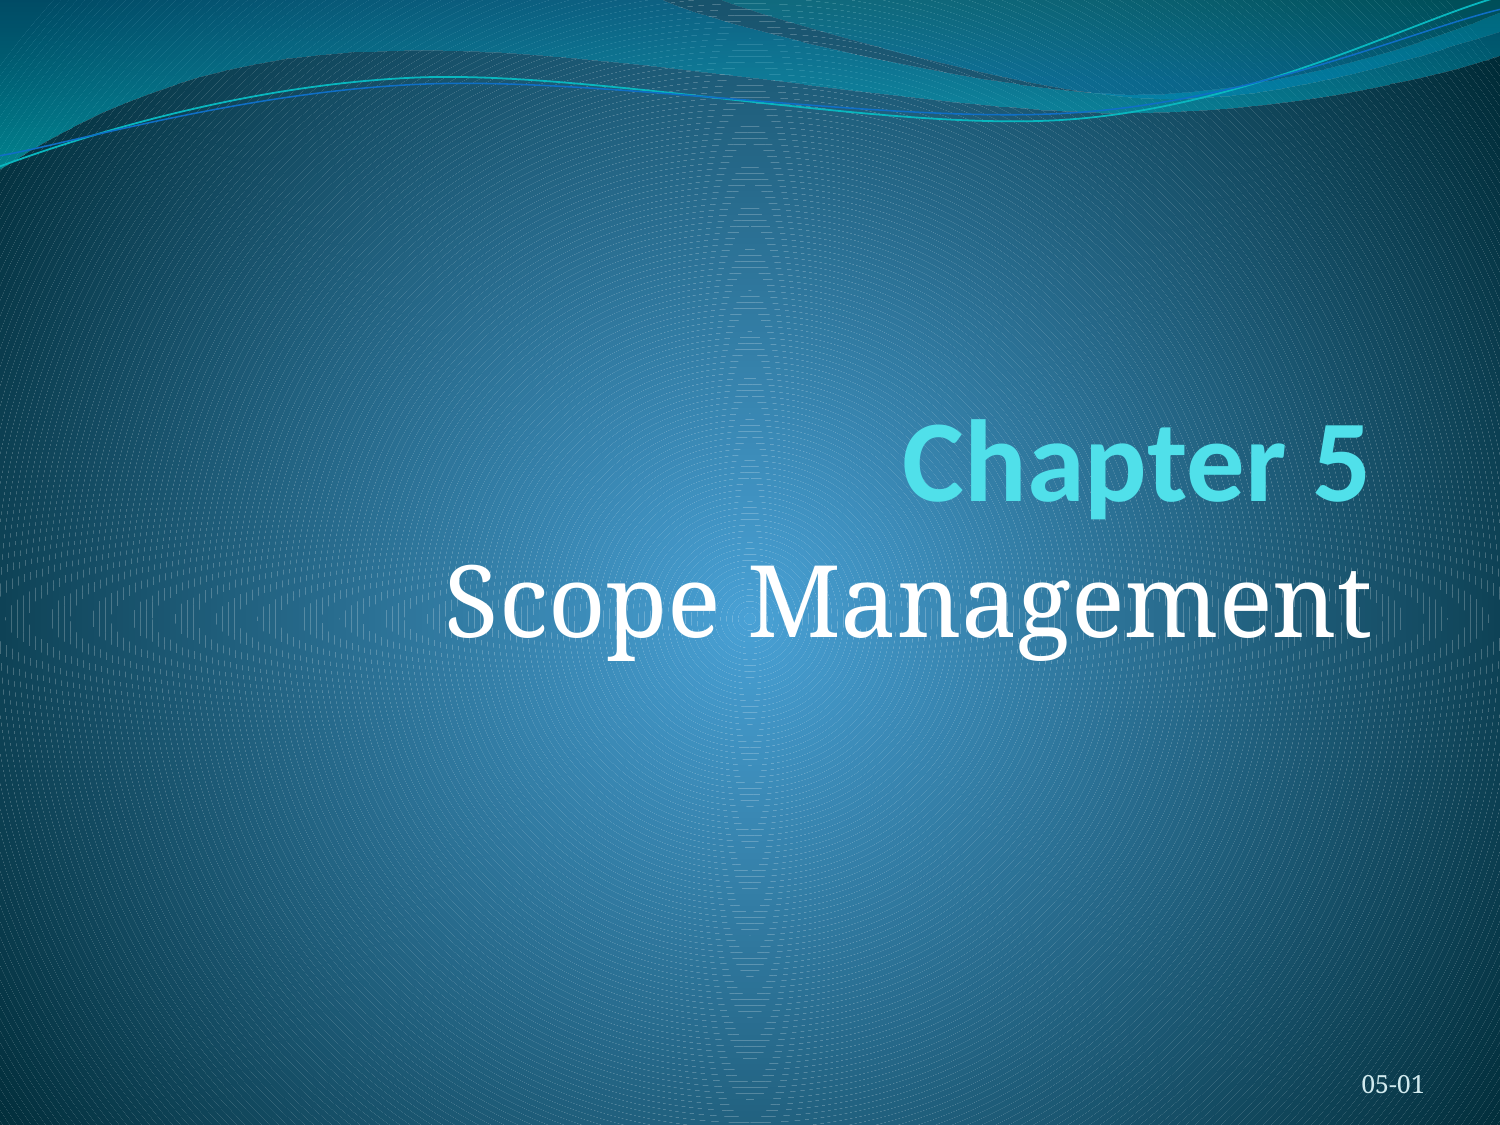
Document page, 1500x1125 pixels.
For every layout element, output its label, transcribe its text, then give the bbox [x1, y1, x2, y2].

slide_number 05-01 [1299, 1042, 1425, 1103]
subtitle Scope Management [87, 529, 1377, 818]
title Chapter 5 [87, 224, 1376, 526]
